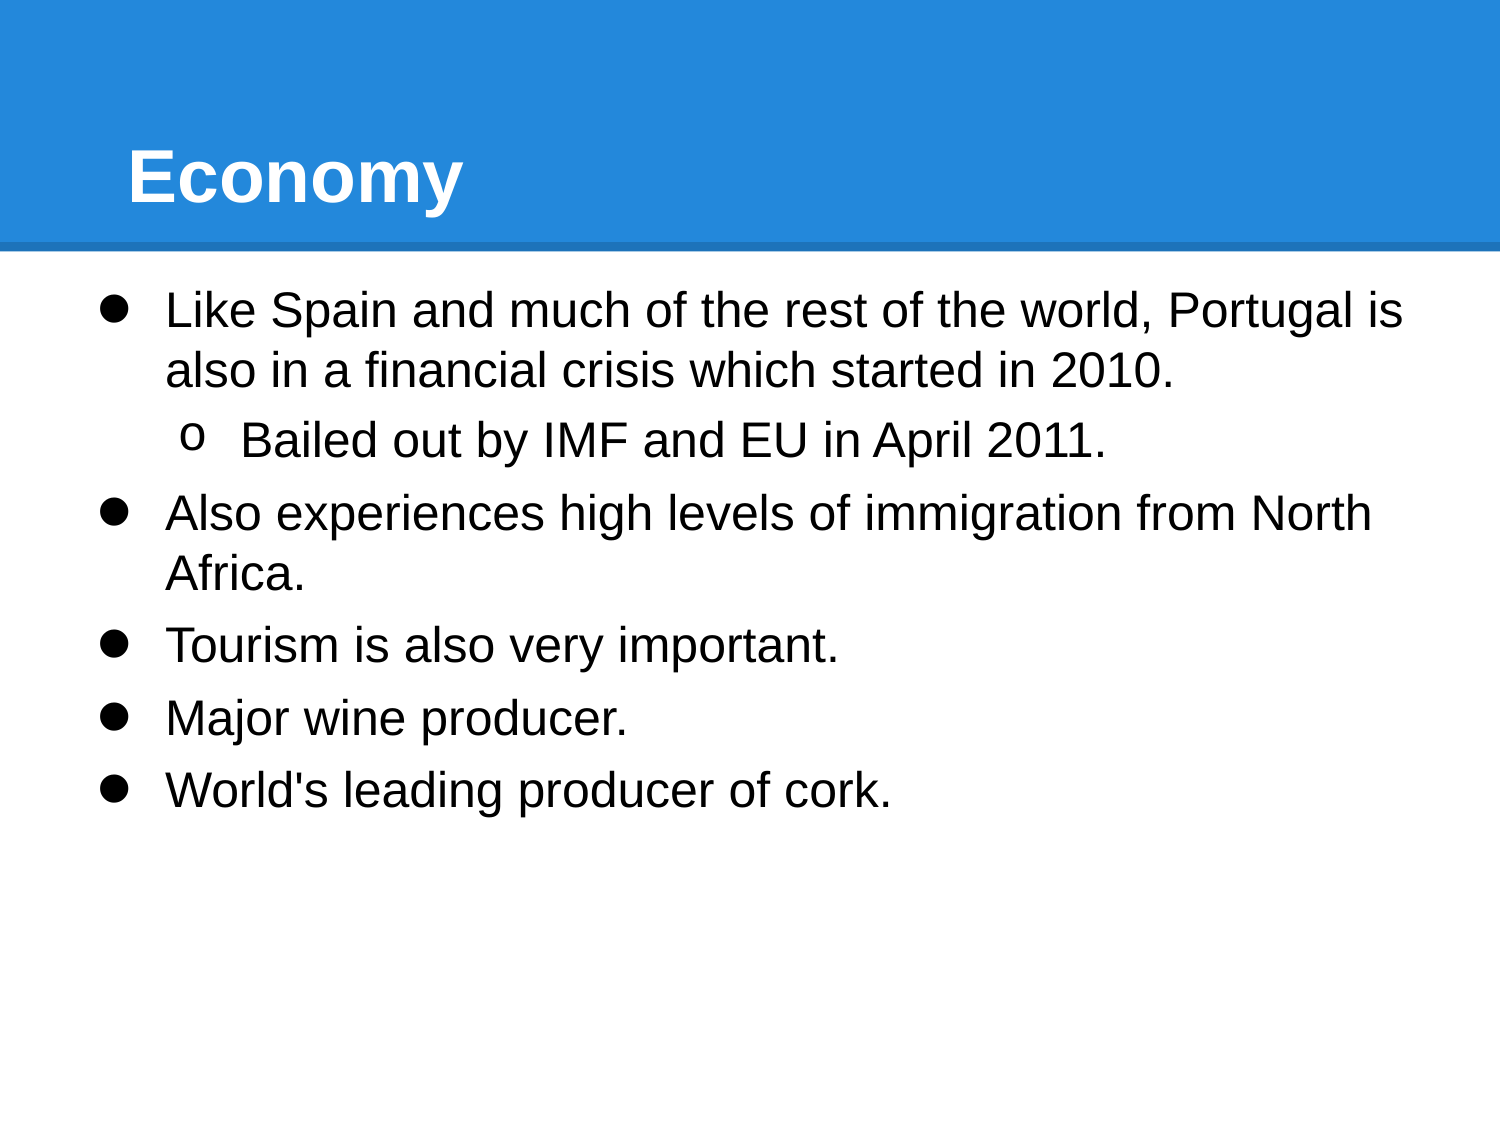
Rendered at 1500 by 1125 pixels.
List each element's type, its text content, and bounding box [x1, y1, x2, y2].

title Economy [75, 45, 1425, 233]
list Like Spain and much of the rest of the world, Portugal is also in a financial crisis which started in 2010. Bailed out by IMF and EU in April 2011. Also experiences high levels of immigration from North Africa. Tourism is also very important. Major wine producer. World's leading producer of cork. [75, 262, 1425, 1078]
